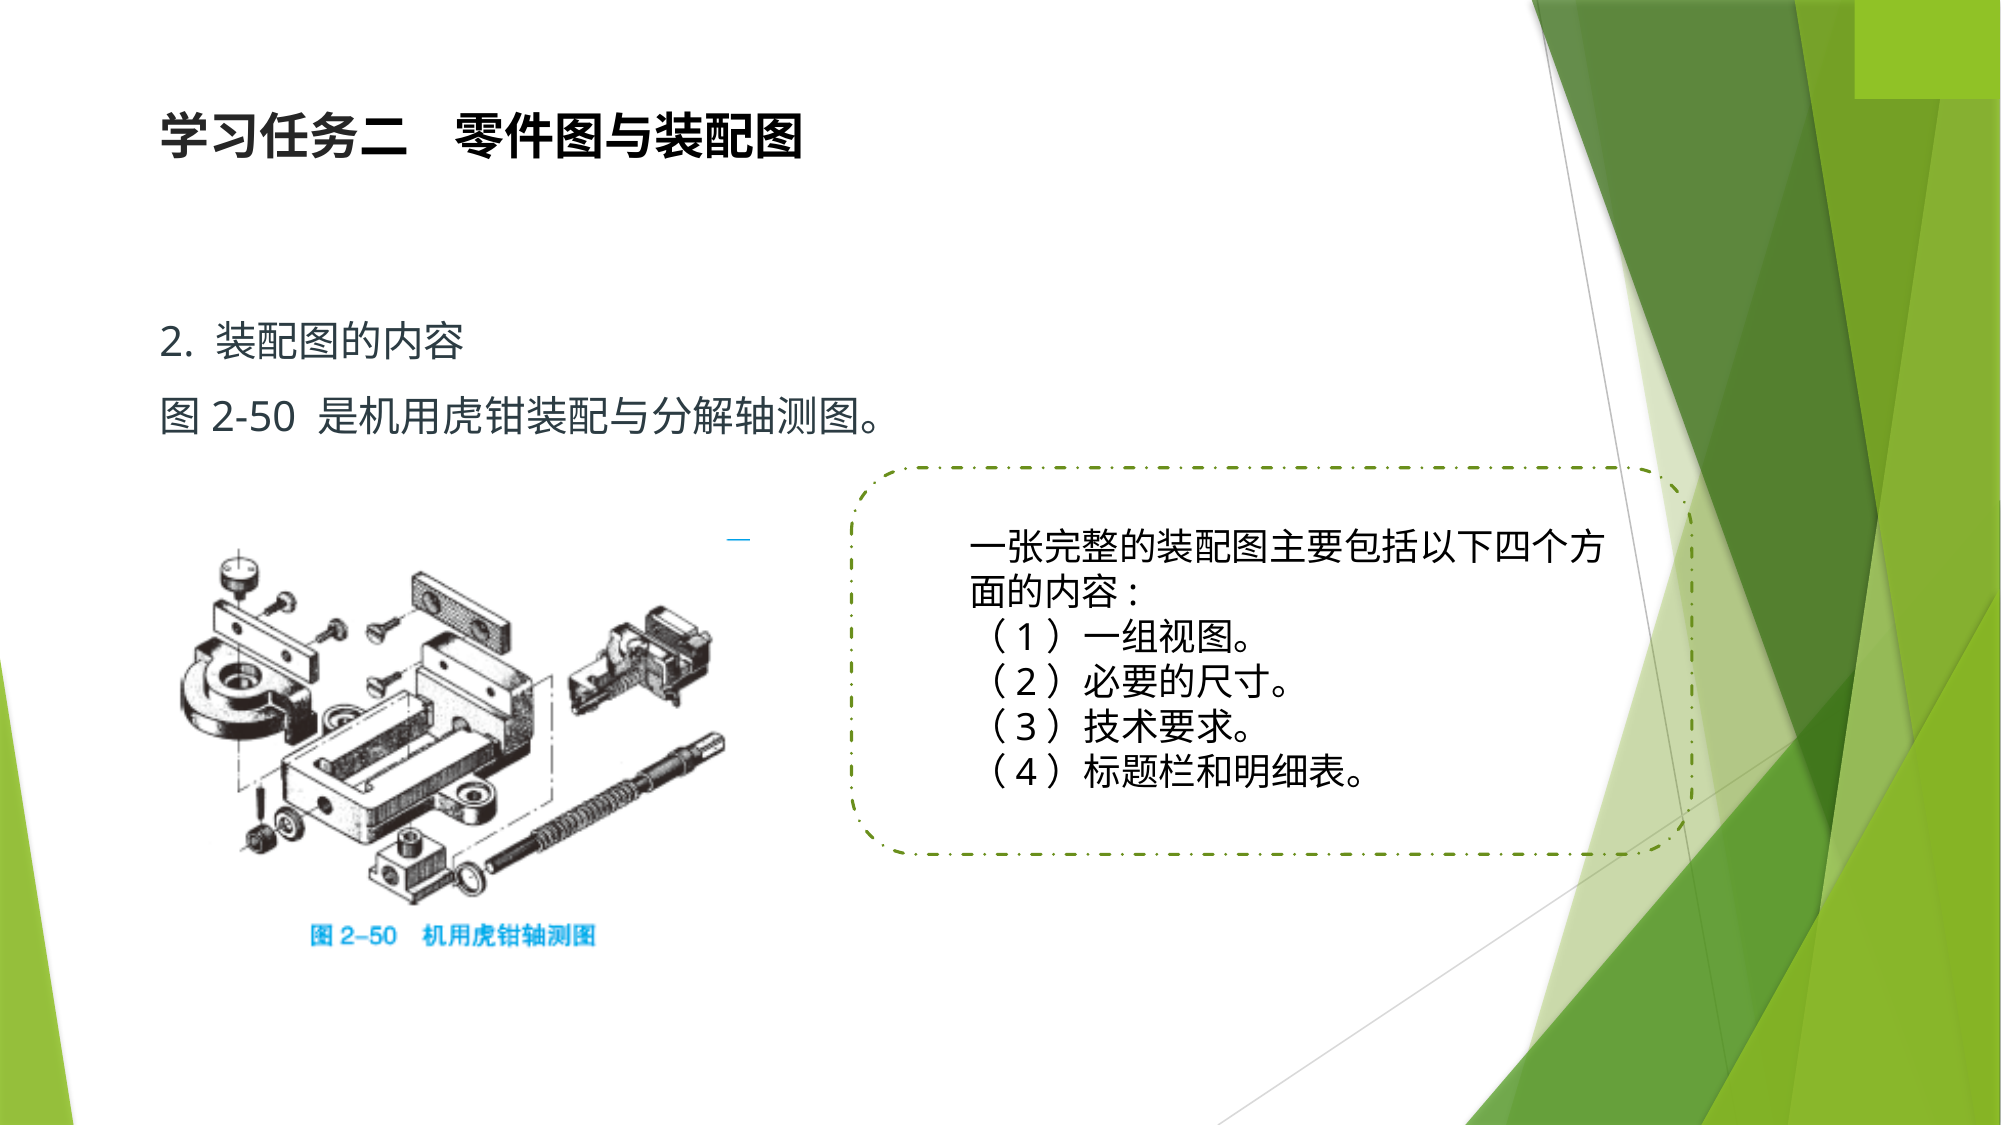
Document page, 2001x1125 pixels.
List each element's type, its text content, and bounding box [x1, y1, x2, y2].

text_box [849, 466, 1694, 856]
text_box 2. 装配图的内容 图2-50 是机用虎钳装配与分解轴测图。 [144, 282, 1520, 448]
text_box 一张完整的装配图主要包括以下四个方面的内容: （1）一组视图。 （2）必要的尺寸。 （3）技术要求。 （4）标题栏和明细表。 [954, 515, 1656, 801]
text_box 学习任务二 零件图与装配图 [144, 85, 1856, 216]
text_box [1853, 0, 2000, 100]
picture [143, 539, 750, 966]
